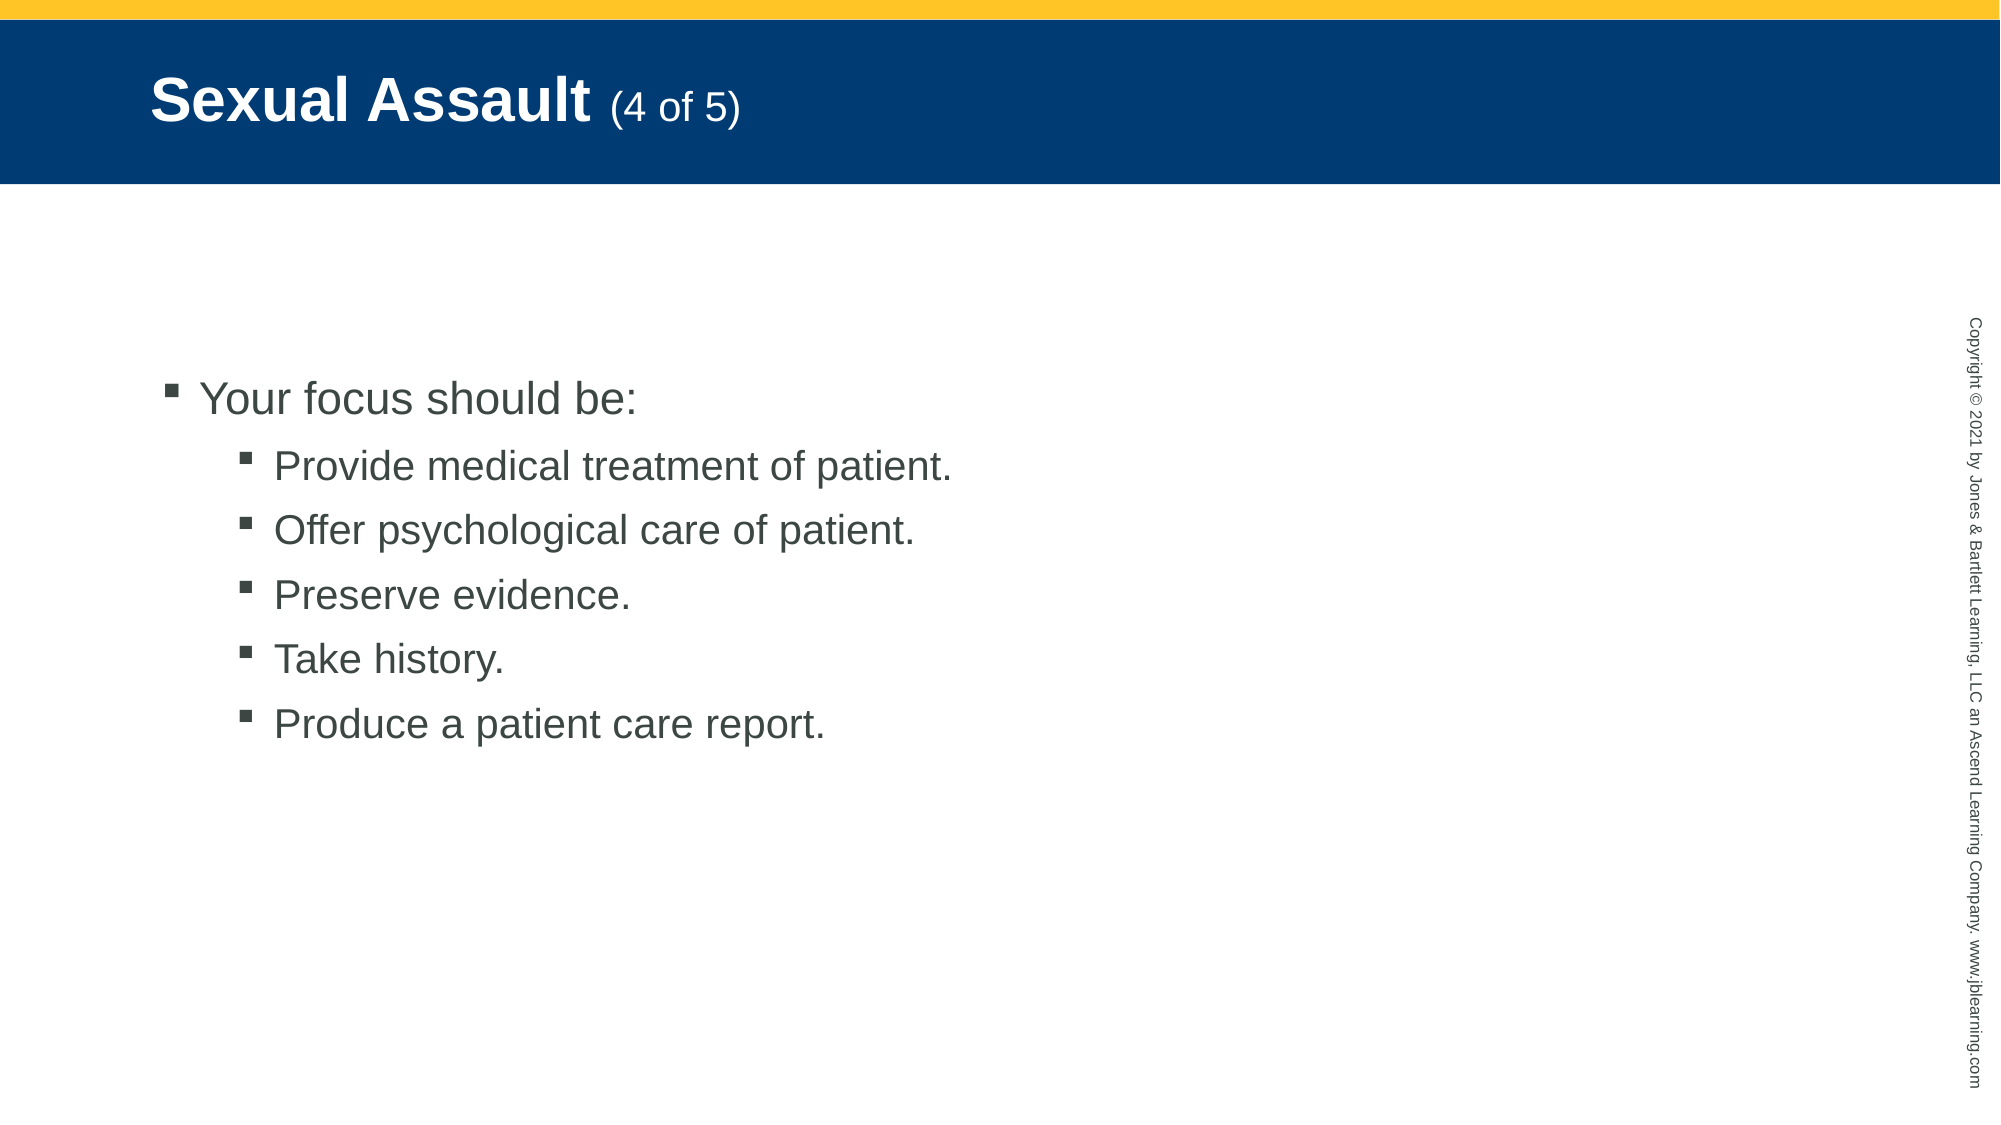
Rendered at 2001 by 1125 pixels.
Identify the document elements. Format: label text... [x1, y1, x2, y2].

title Sexual Assault (4 of 5) [0, 19, 2000, 185]
list Your focus should be: Provide medical treatment of patient. Offer psychological care of patient. Preserve evidence. Take history. Produce a patient care report. [146, 361, 1859, 1016]
